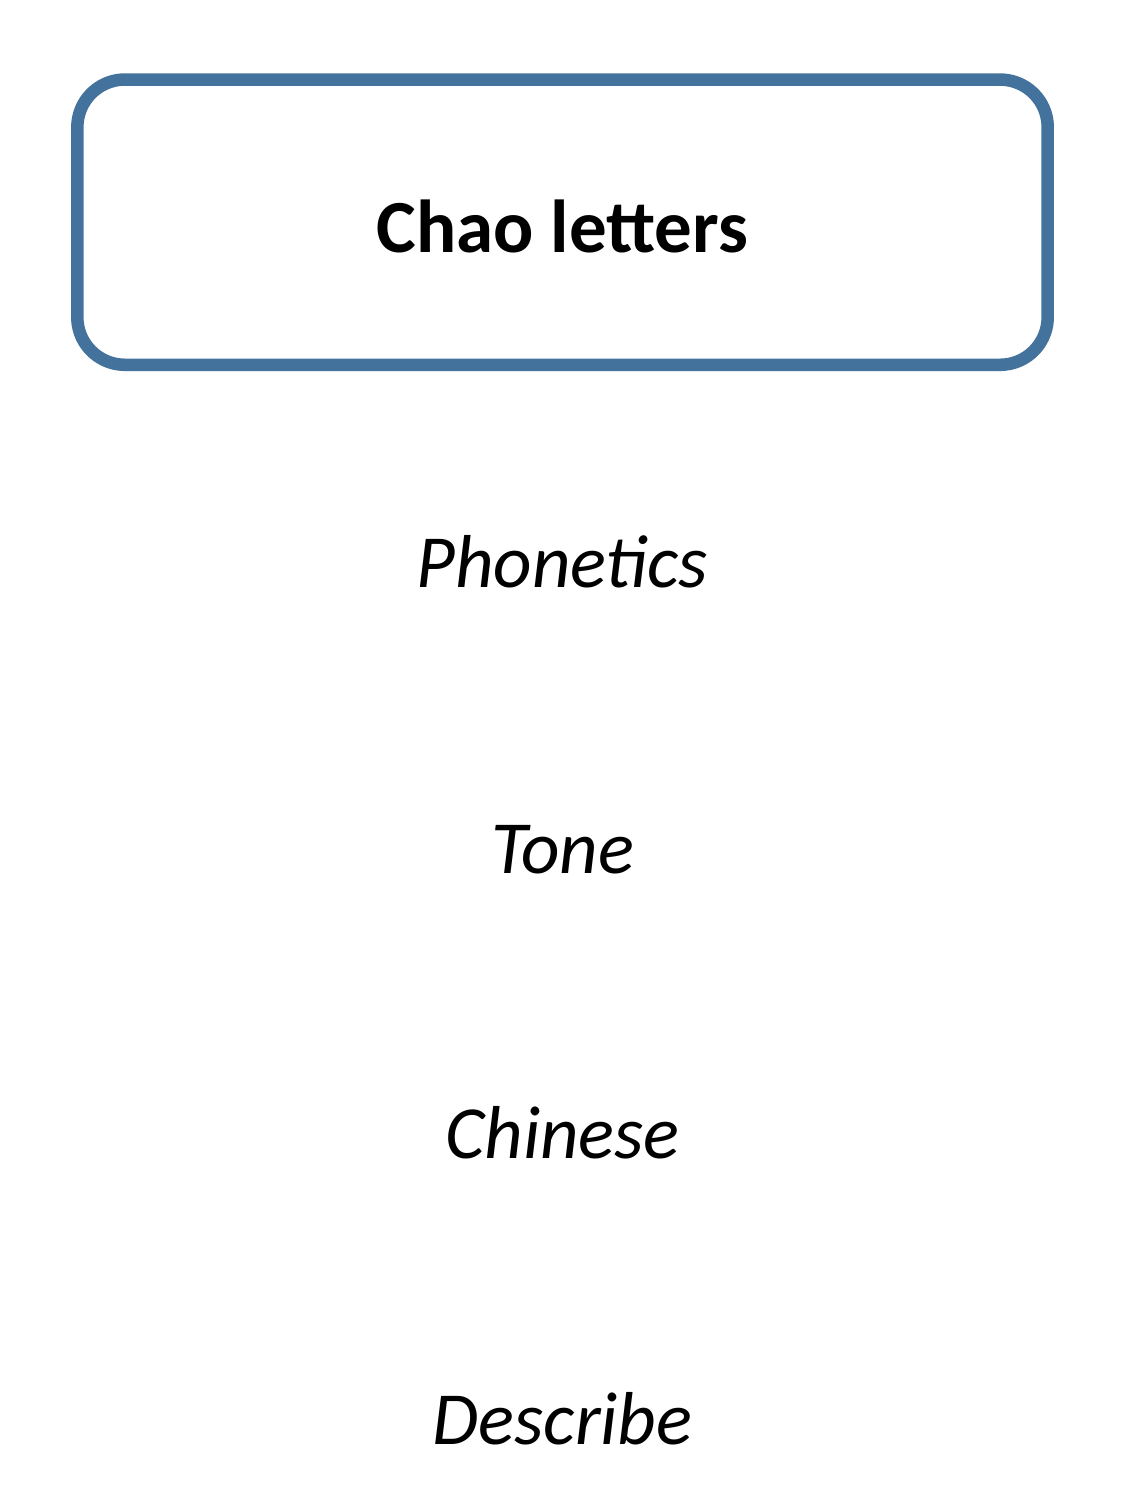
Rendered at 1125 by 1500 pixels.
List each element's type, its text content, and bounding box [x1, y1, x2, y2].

list Phonetics Tone Chinese Describe [77, 399, 1048, 1352]
text_box Chao letters [76, 78, 1049, 366]
